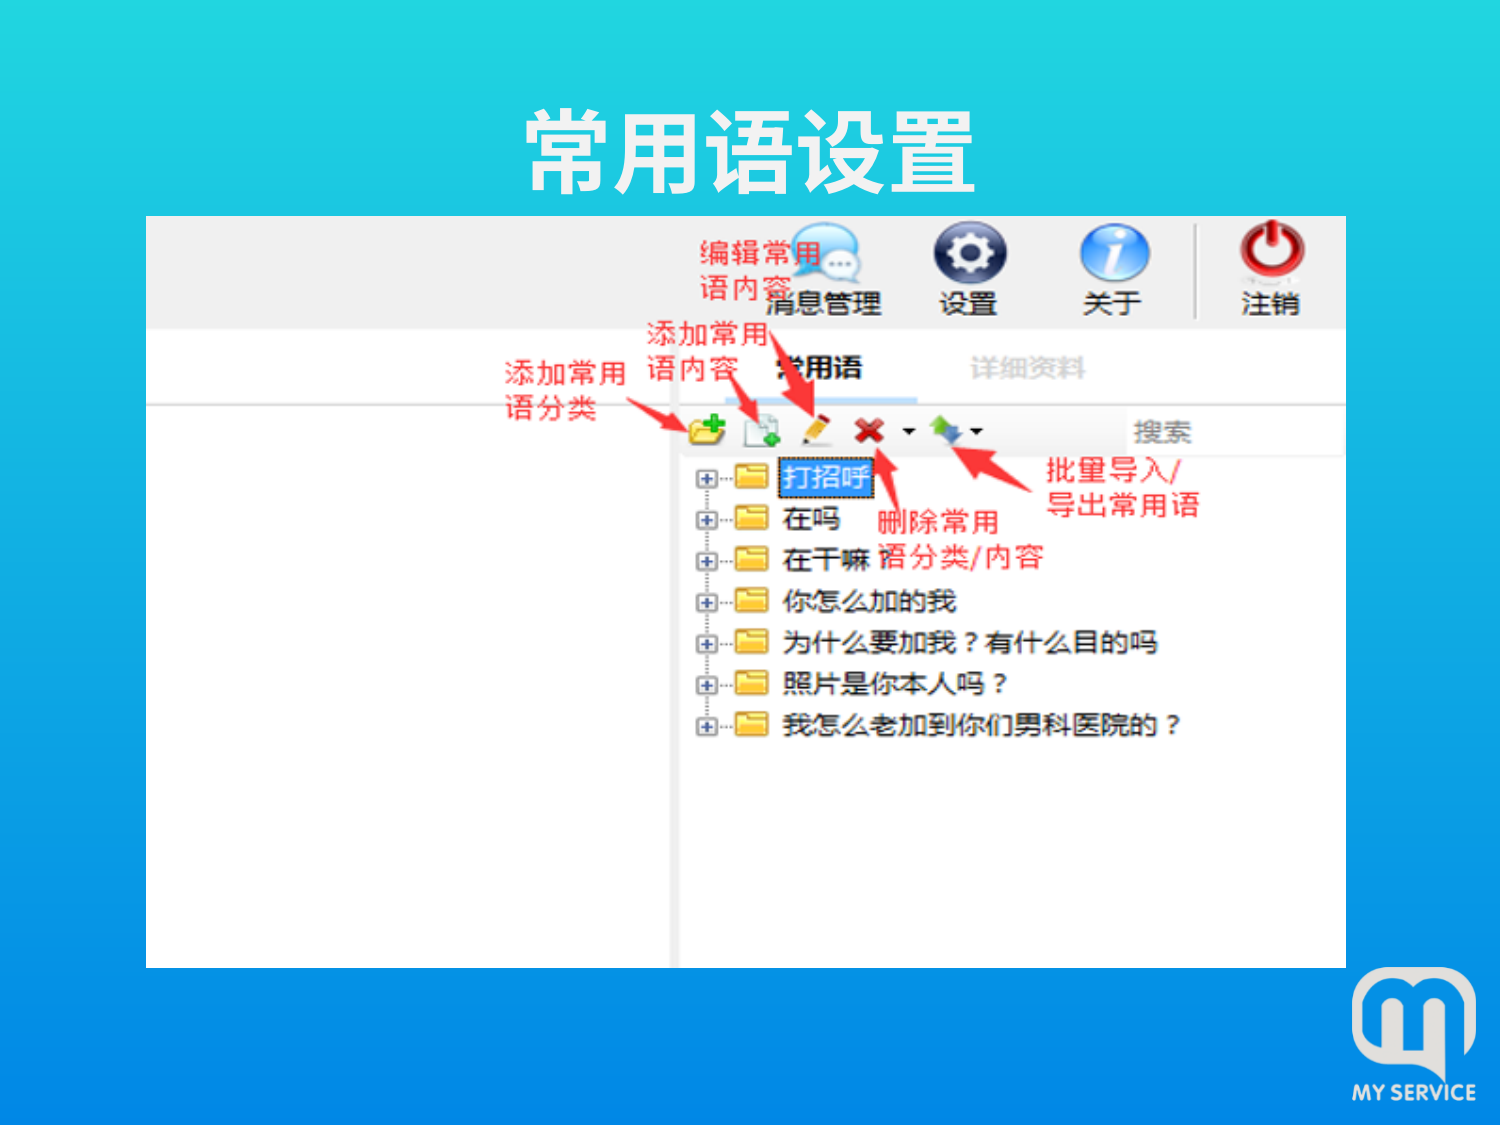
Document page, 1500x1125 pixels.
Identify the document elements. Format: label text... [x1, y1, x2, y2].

picture [1352, 967, 1476, 1107]
picture [140, 891, 144, 902]
picture [0, 216, 1500, 969]
title 常用语设置 [75, 45, 1425, 233]
